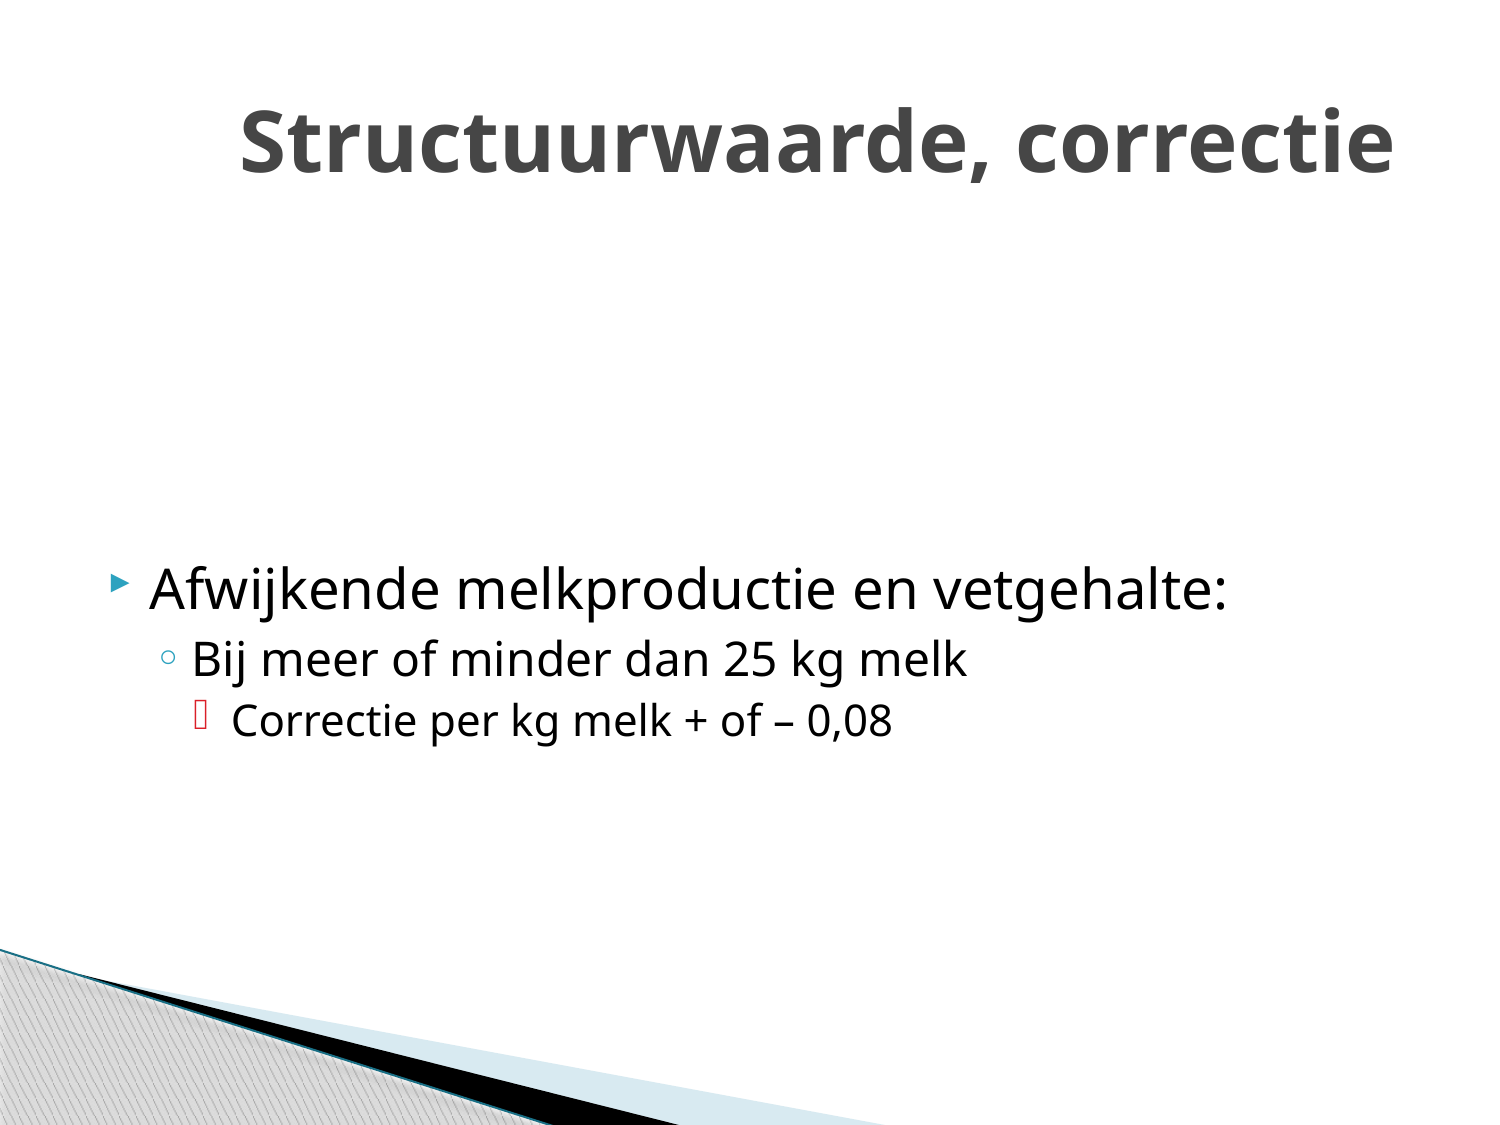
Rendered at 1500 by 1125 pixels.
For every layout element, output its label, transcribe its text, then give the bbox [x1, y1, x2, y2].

title Structuurwaarde, correctie [75, 45, 1425, 233]
list Afwijkende melkproductie en vetgehalte: Bij meer of minder dan 25 kg melk Correctie per kg melk + of – 0,08 [75, 243, 1425, 986]
